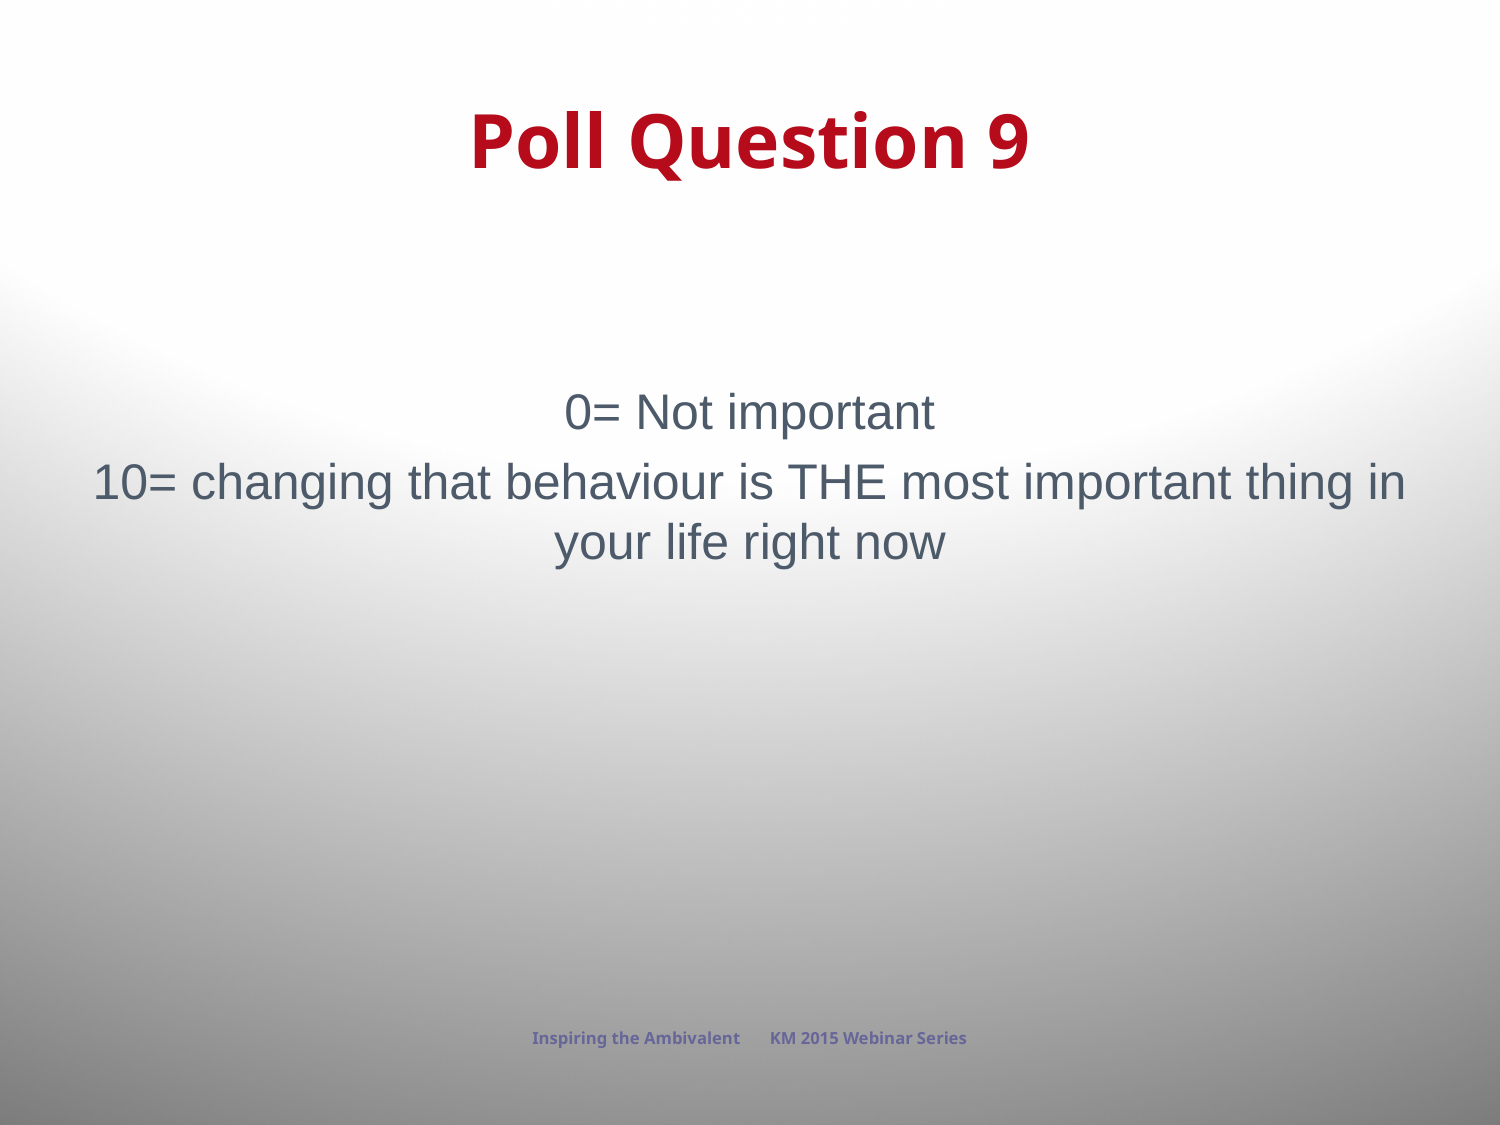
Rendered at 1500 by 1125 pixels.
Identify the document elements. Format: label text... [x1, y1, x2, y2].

list 0= Not important 10= changing that behaviour is THE most important thing in your life right now [53, 345, 1447, 780]
title Poll Question 9 [75, 45, 1425, 233]
footer Inspiring the Ambivalent KM 2015 Webinar Series [512, 1024, 988, 1103]
picture [0, 0, 1500, 1125]
